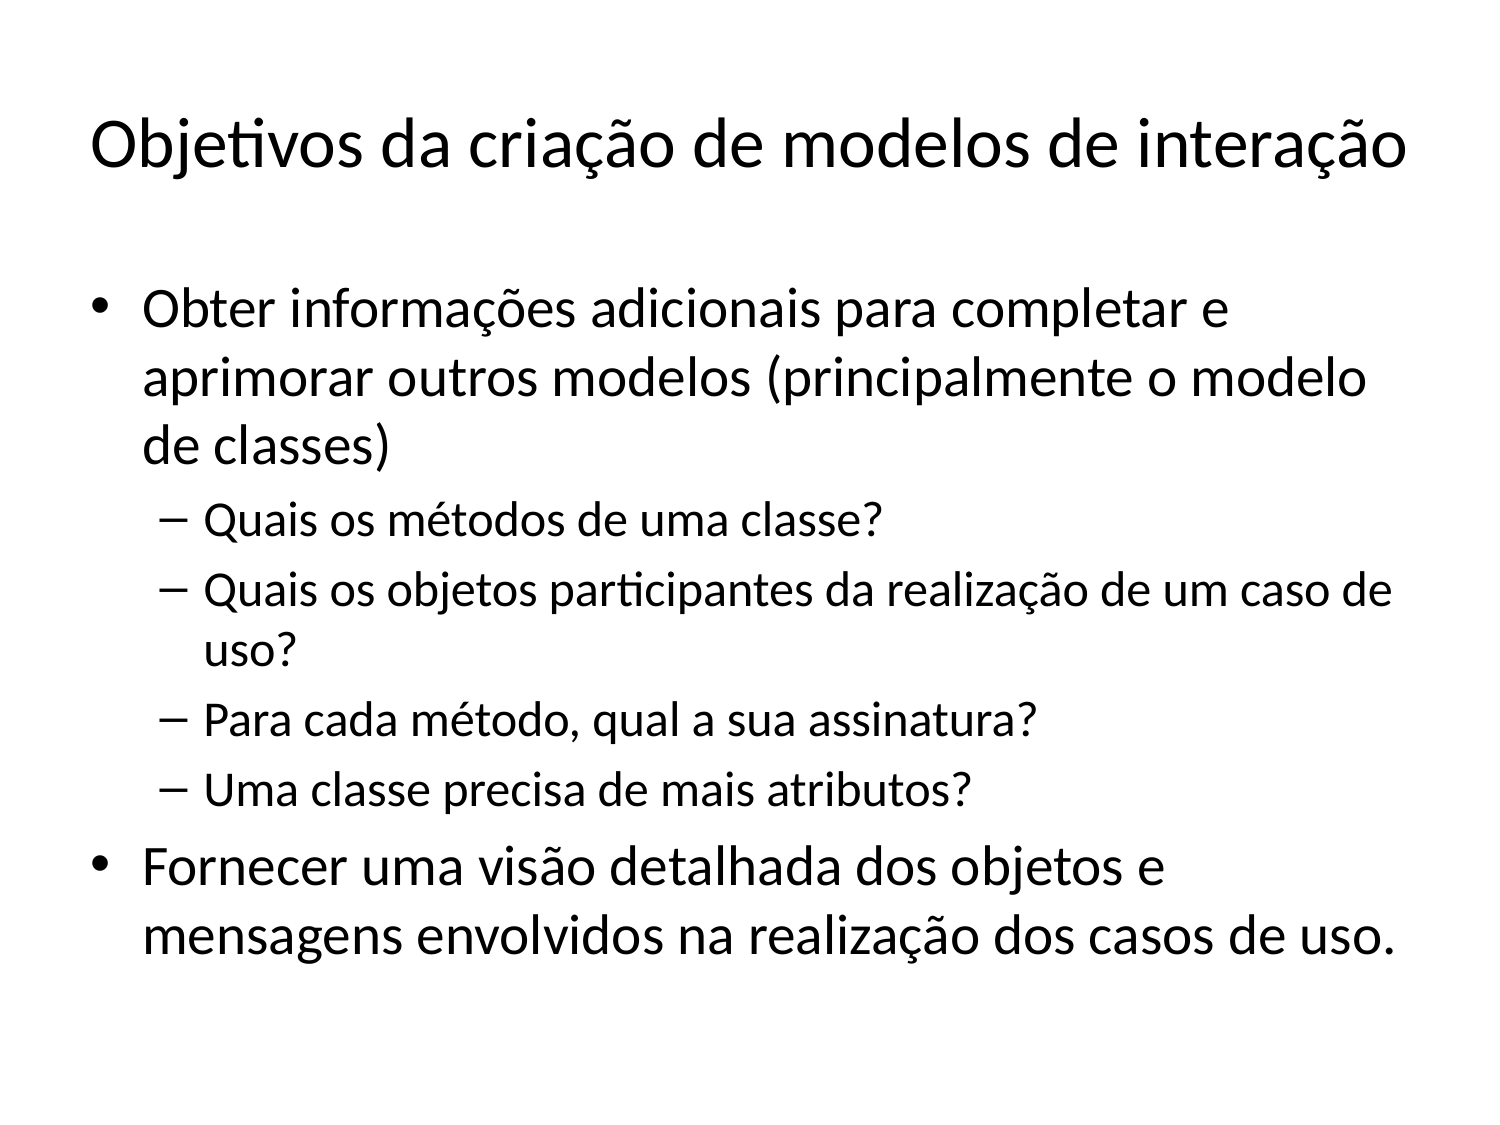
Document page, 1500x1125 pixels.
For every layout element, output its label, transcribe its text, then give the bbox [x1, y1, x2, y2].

list Obter informações adicionais para completar e aprimorar outros modelos (principalmente o modelo de classes) Quais os métodos de uma classe? Quais os objetos participantes da realização de um caso de uso? Para cada método, qual a sua assinatura? Uma classe precisa de mais atributos? Fornecer uma visão detalhada dos objetos e mensagens envolvidos na realização dos casos de uso. [75, 262, 1425, 1005]
title Objetivos da criação de modelos de interação [75, 45, 1425, 233]
